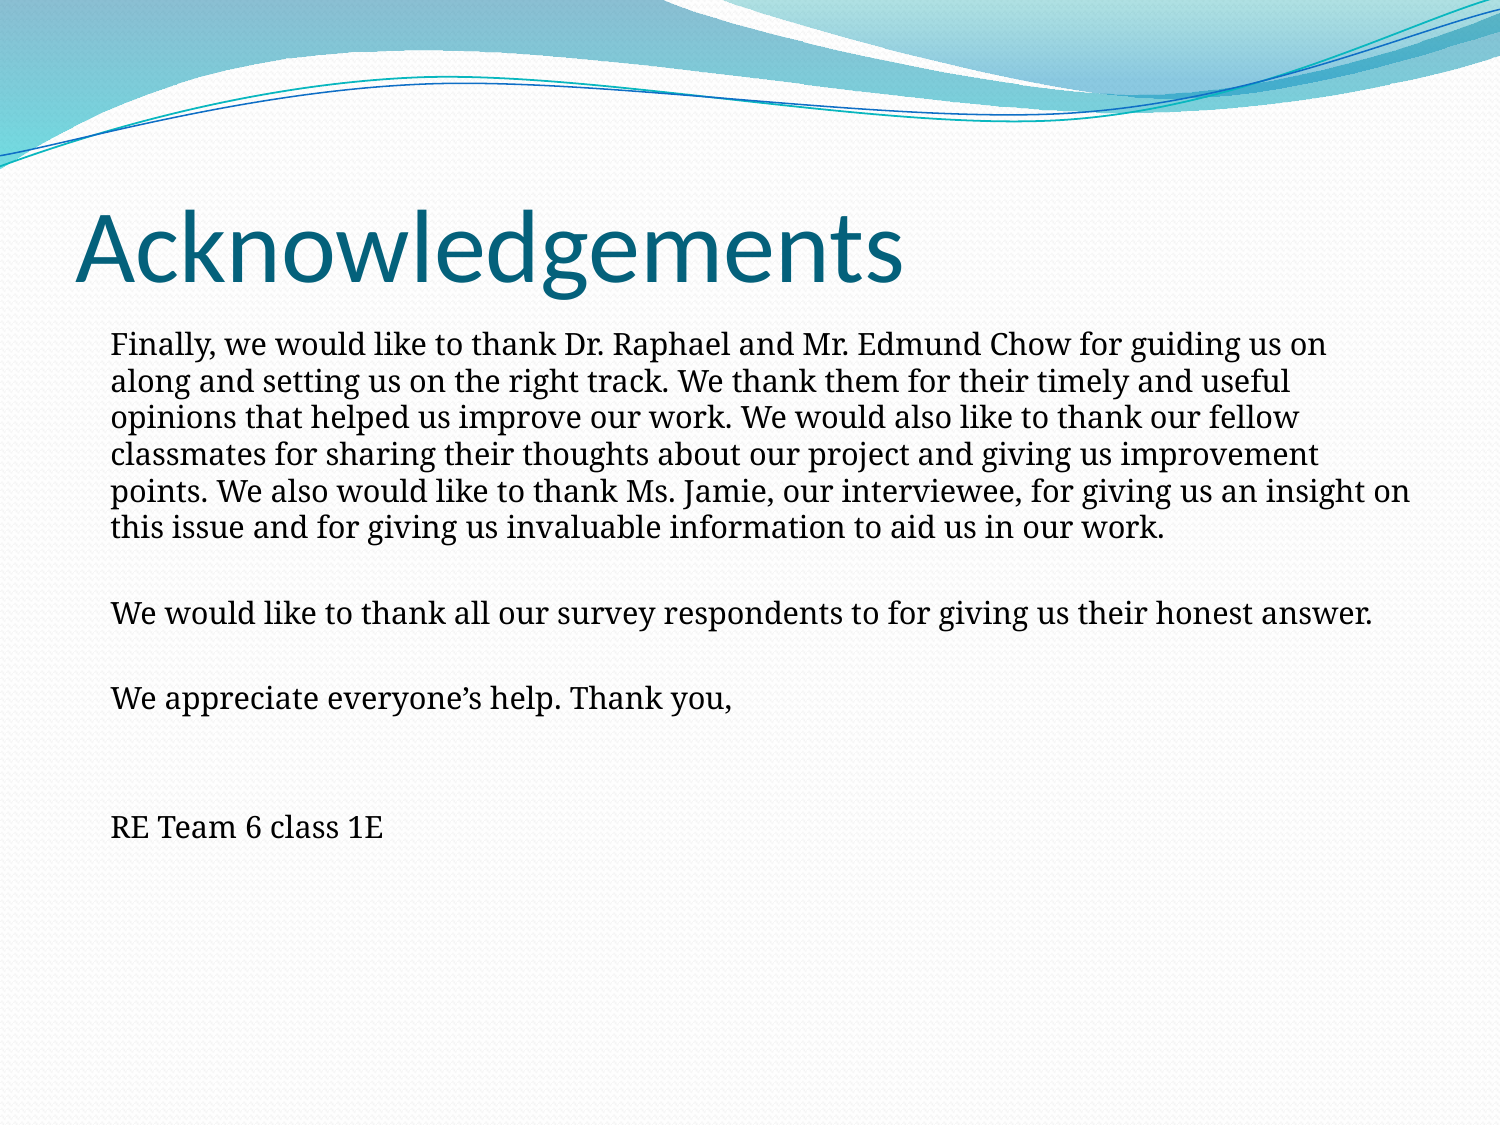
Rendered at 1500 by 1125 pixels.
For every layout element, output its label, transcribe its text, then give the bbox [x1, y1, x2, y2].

title Acknowledgements [75, 115, 1425, 303]
list Finally, we would like to thank Dr. Raphael and Mr. Edmund Chow for guiding us on along and setting us on the right track. We thank them for their timely and useful opinions that helped us improve our work. We would also like to thank our fellow classmates for sharing their thoughts about our project and giving us improvement points. We also would like to thank Ms. Jamie, our interviewee, for giving us an insight on this issue and for giving us invaluable information to aid us in our work. We would like to thank all our survey respondents to for giving us their honest answer. We appreciate everyone’s help. Thank you, RE Team 6 class 1E [75, 317, 1425, 1038]
